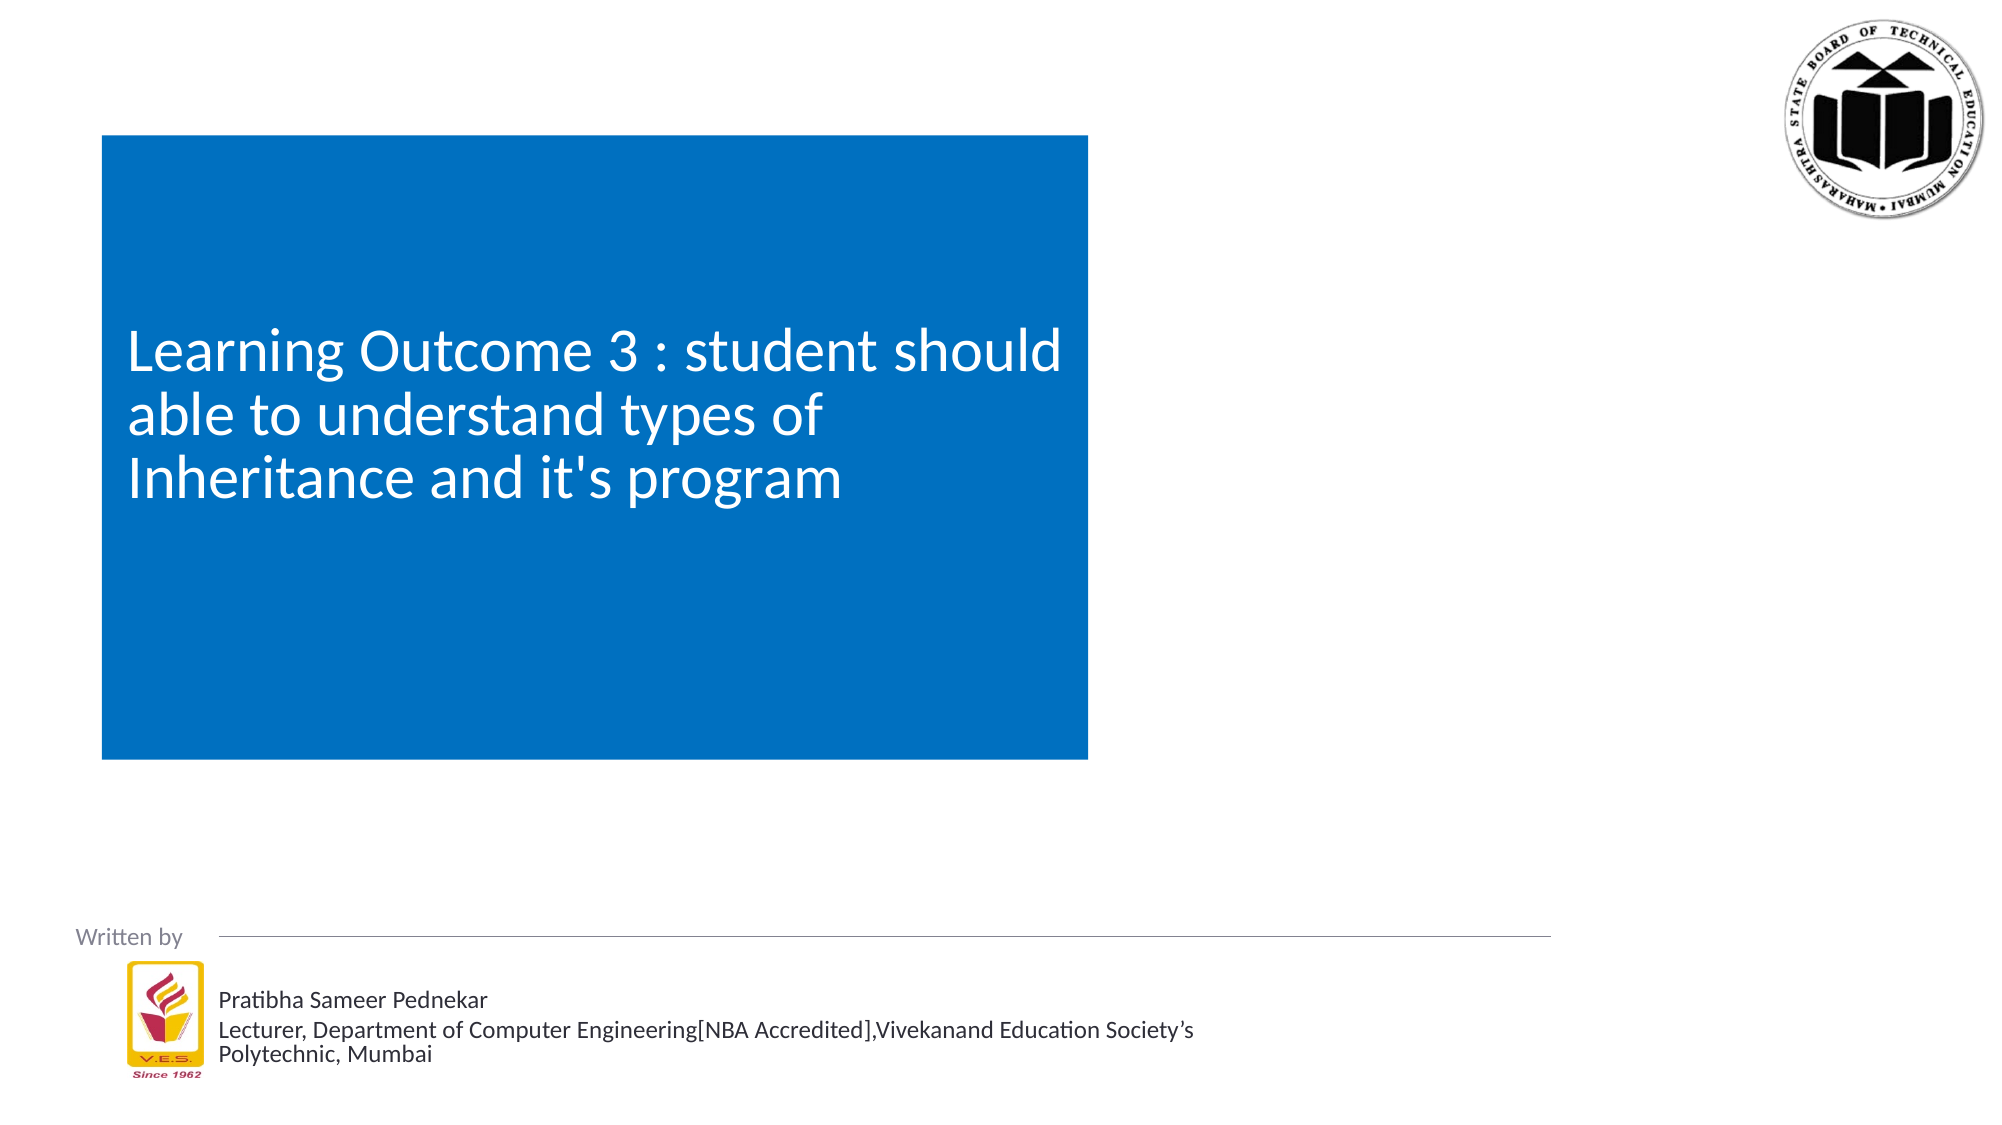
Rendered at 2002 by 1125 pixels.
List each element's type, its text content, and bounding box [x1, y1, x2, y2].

title Learning Outcome 3 : student should able to understand types of Inheritance and it's program [127, 320, 1087, 547]
picture [126, 961, 204, 1079]
list Pratibha Sameer Pednekar [218, 987, 726, 1017]
list Lecturer, Department of Computer Engineering[NBA Accredited],Vivekanand Education Society’s Polytechnic, Mumbai [218, 1019, 1226, 1050]
picture [1764, 0, 2001, 237]
